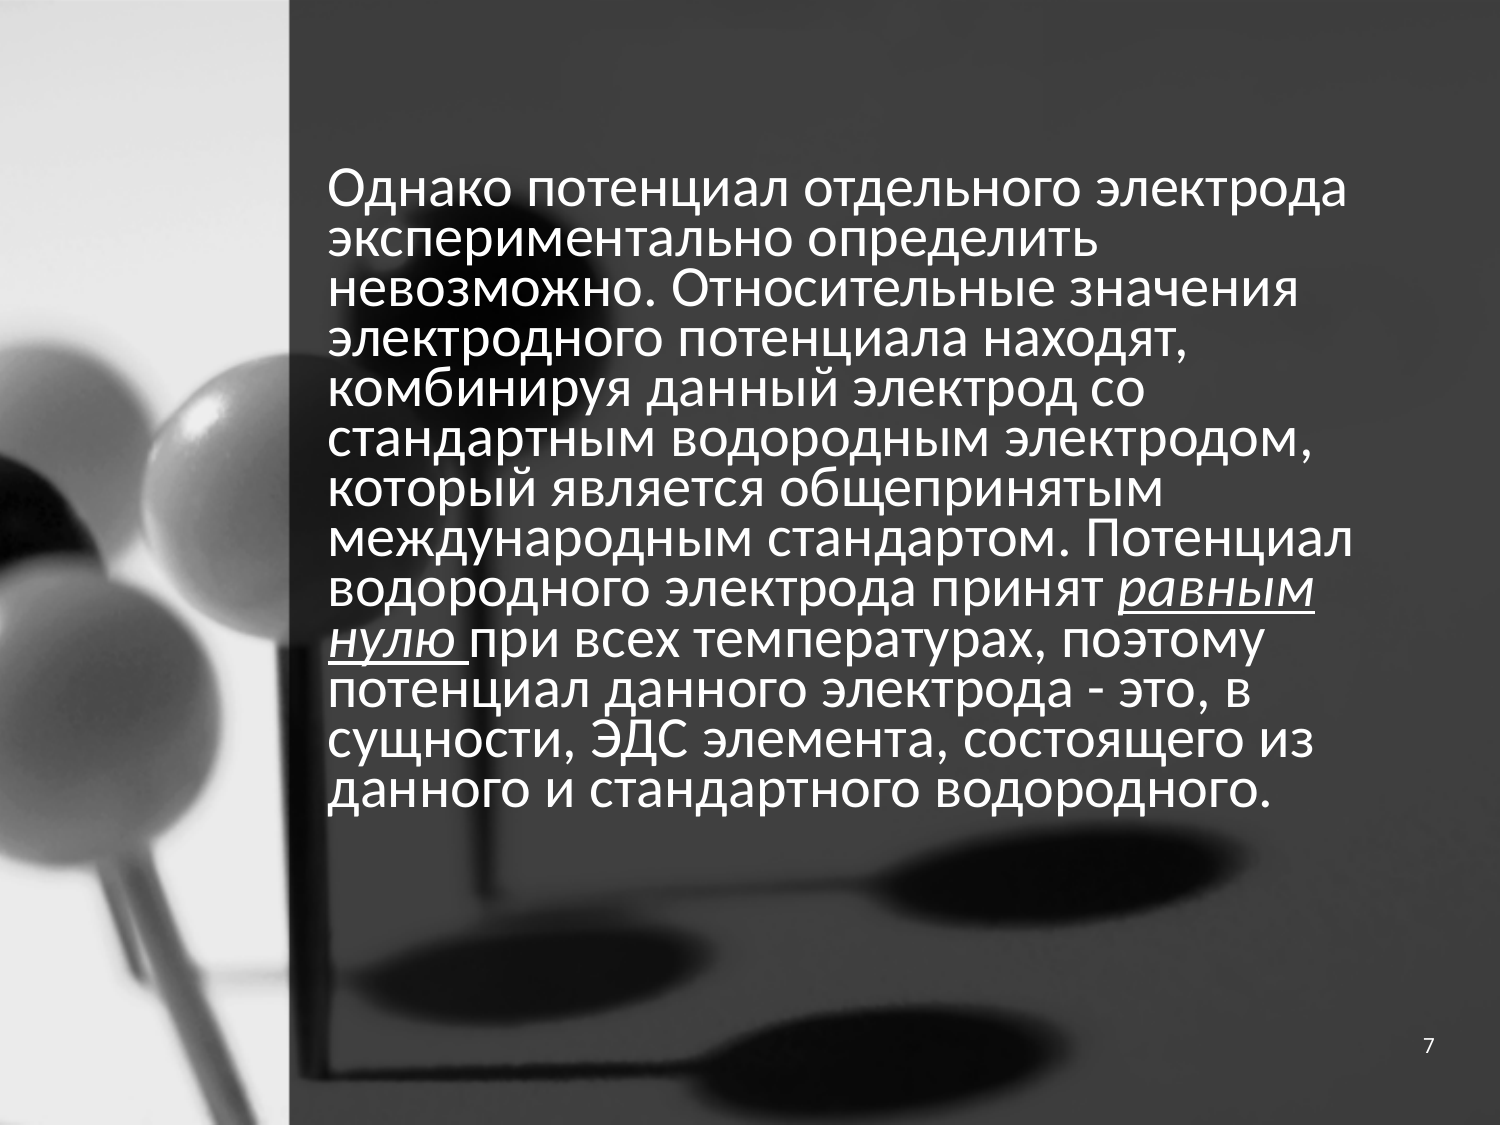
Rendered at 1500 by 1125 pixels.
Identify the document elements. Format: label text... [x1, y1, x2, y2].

picture [0, 0, 1500, 1125]
slide_number 7 [1237, 1025, 1450, 1100]
list Однако потенциал отдельного электрода экспериментально определить невозможно. Относительные значения электродного потенциала находят, комбинируя данный электрод со стандартным водородным электродом, который является общепринятым международным стандартом. Потенциал водородного электрода принят равным нулю при всех температурах, поэтому потенциал данного электрода - это, в сущности, ЭДС элемента, состоящего из данного и стандартного водородного. [312, 160, 1451, 1001]
